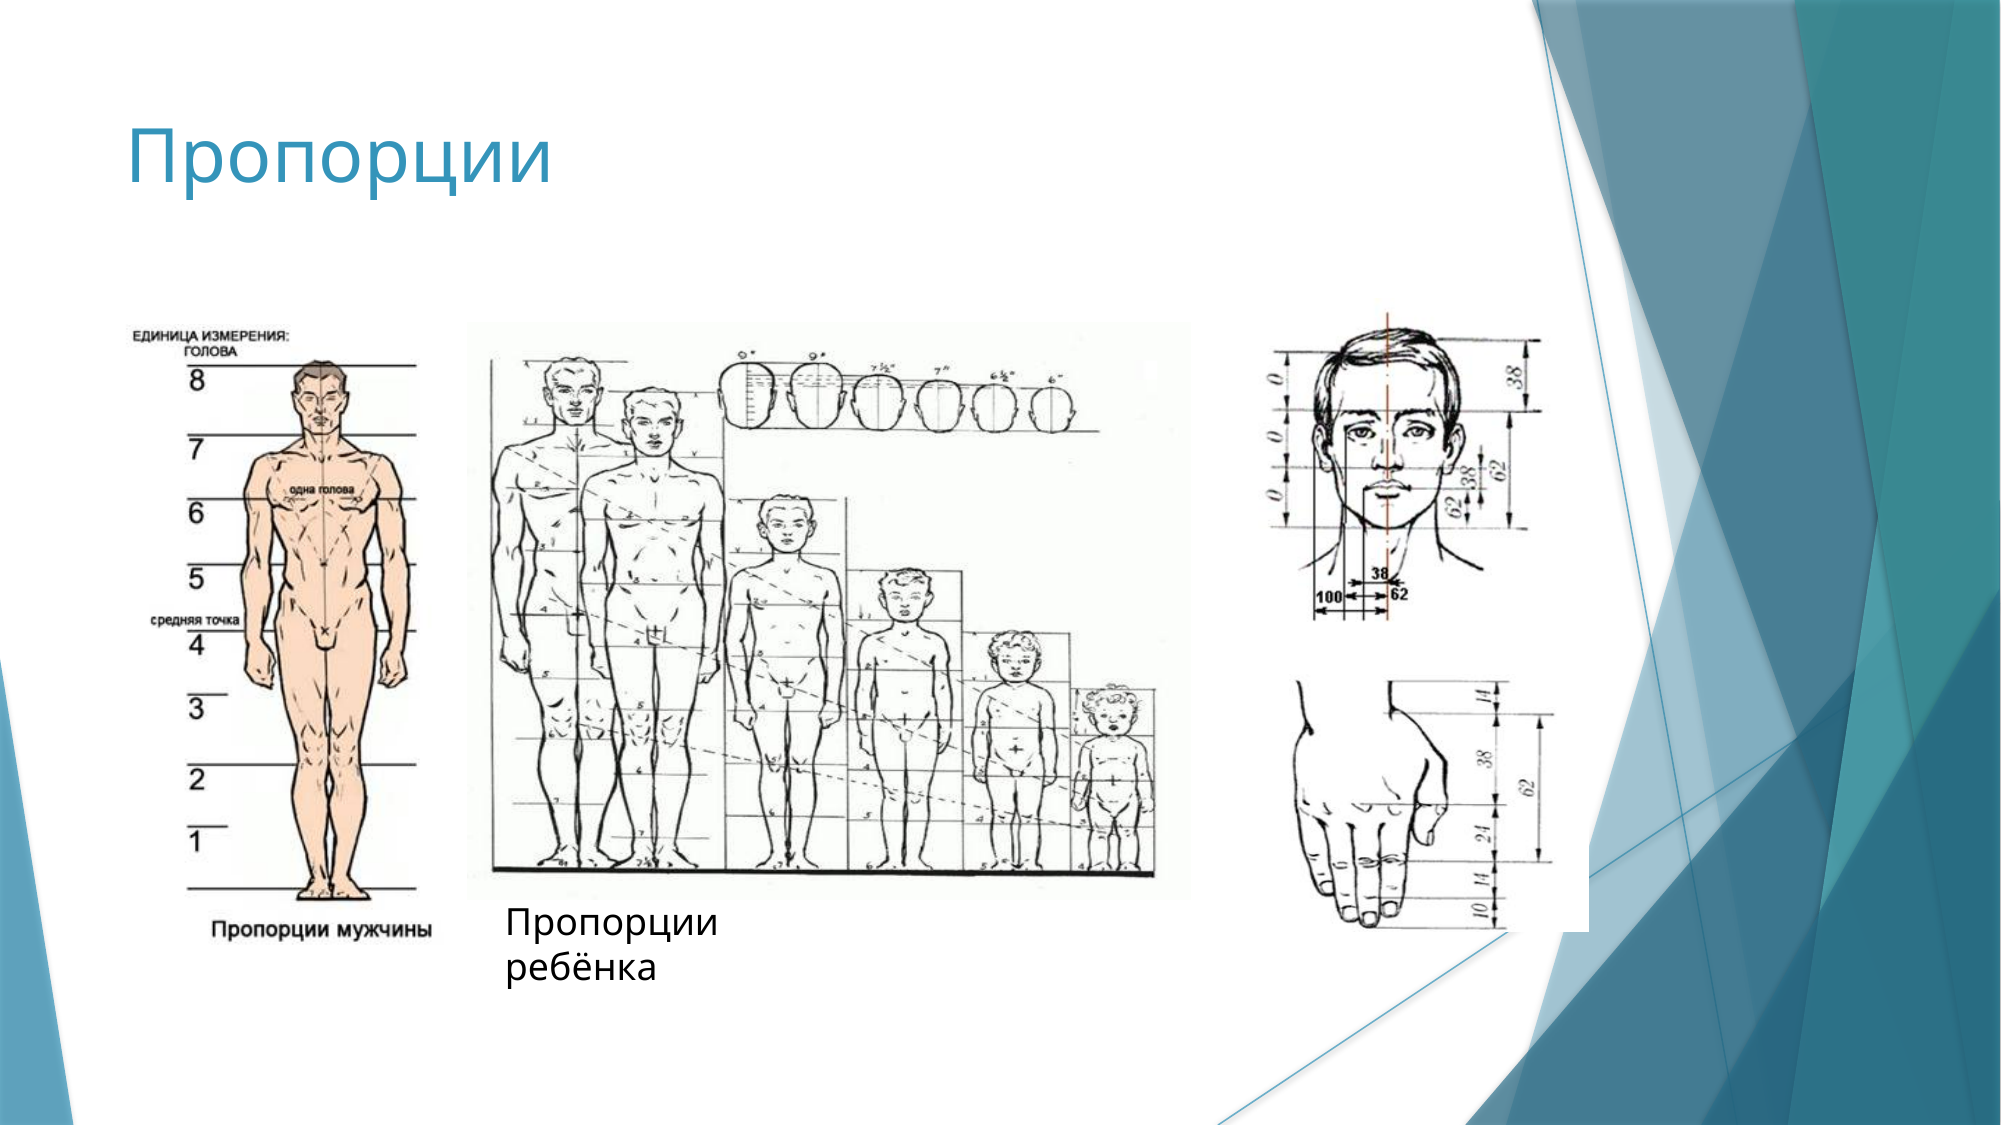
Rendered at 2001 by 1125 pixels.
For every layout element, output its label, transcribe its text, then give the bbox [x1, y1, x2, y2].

picture [1269, 674, 1589, 932]
picture [56, 321, 1191, 962]
title Пропорции [111, 99, 1522, 317]
picture [1239, 298, 1578, 623]
text_box Пропорции ребёнка [490, 908, 867, 996]
